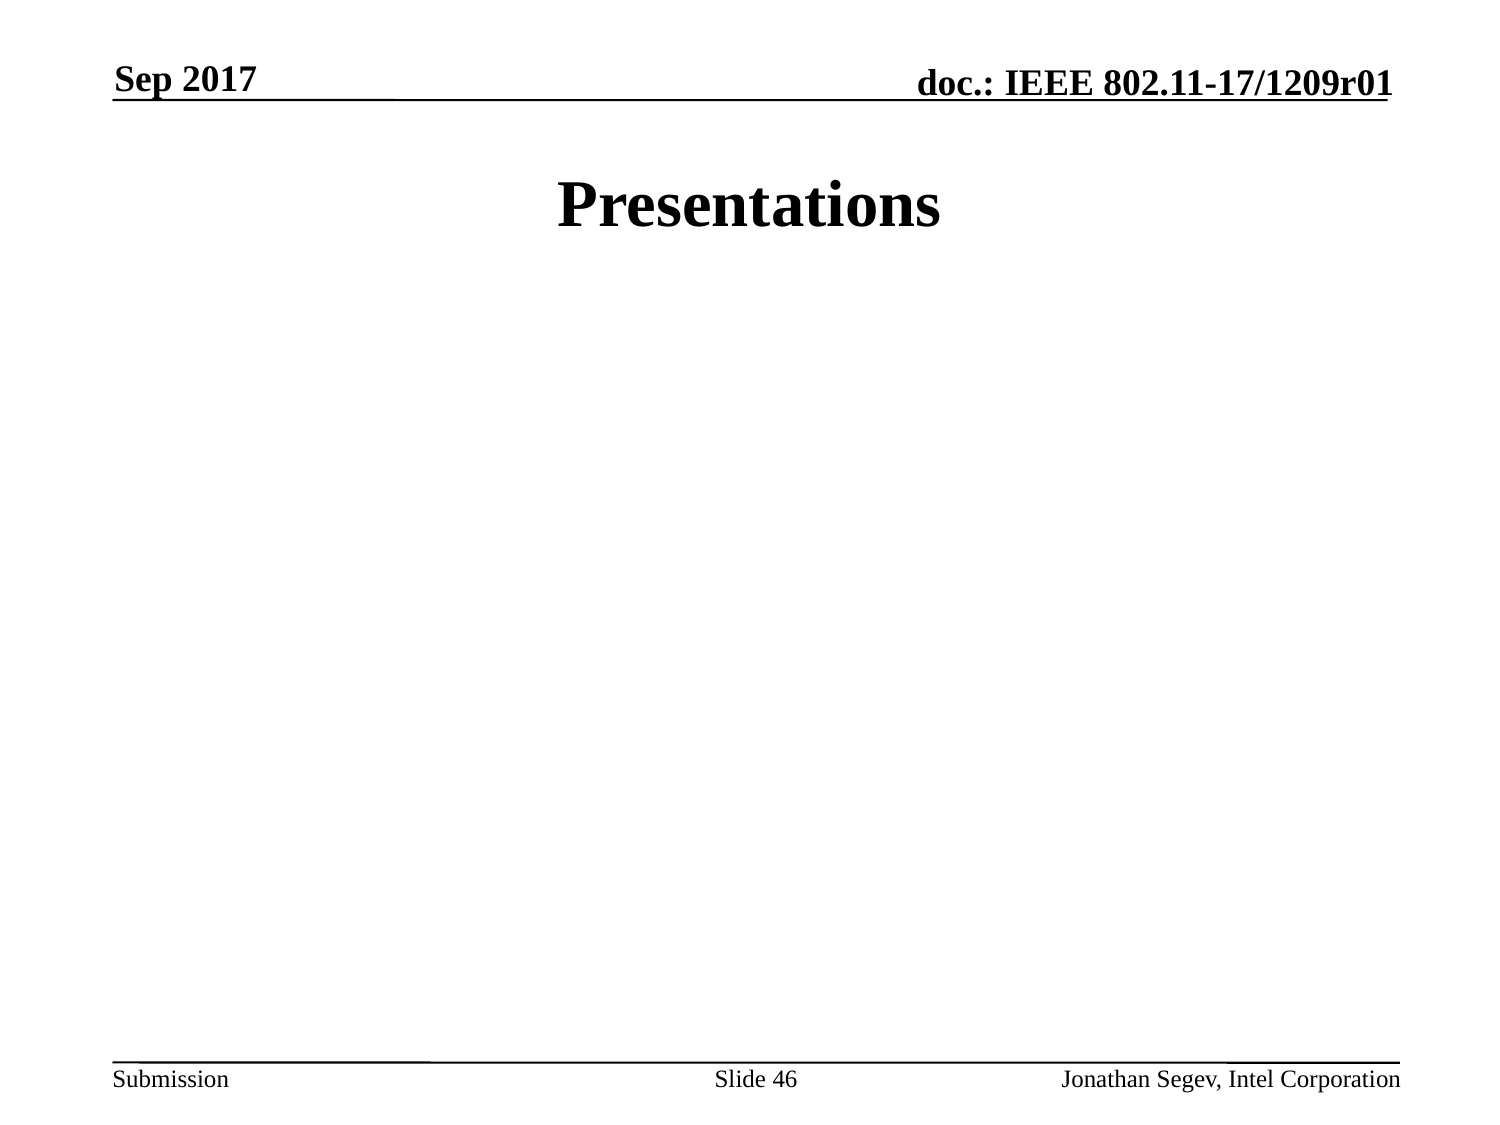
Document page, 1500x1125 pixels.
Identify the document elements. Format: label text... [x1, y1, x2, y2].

title Presentations [112, 112, 1388, 288]
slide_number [114, 54, 423, 100]
footer Jonathan Segev, Intel Corporation [878, 1061, 1402, 1093]
slide_number Slide 46 [712, 1061, 800, 1123]
